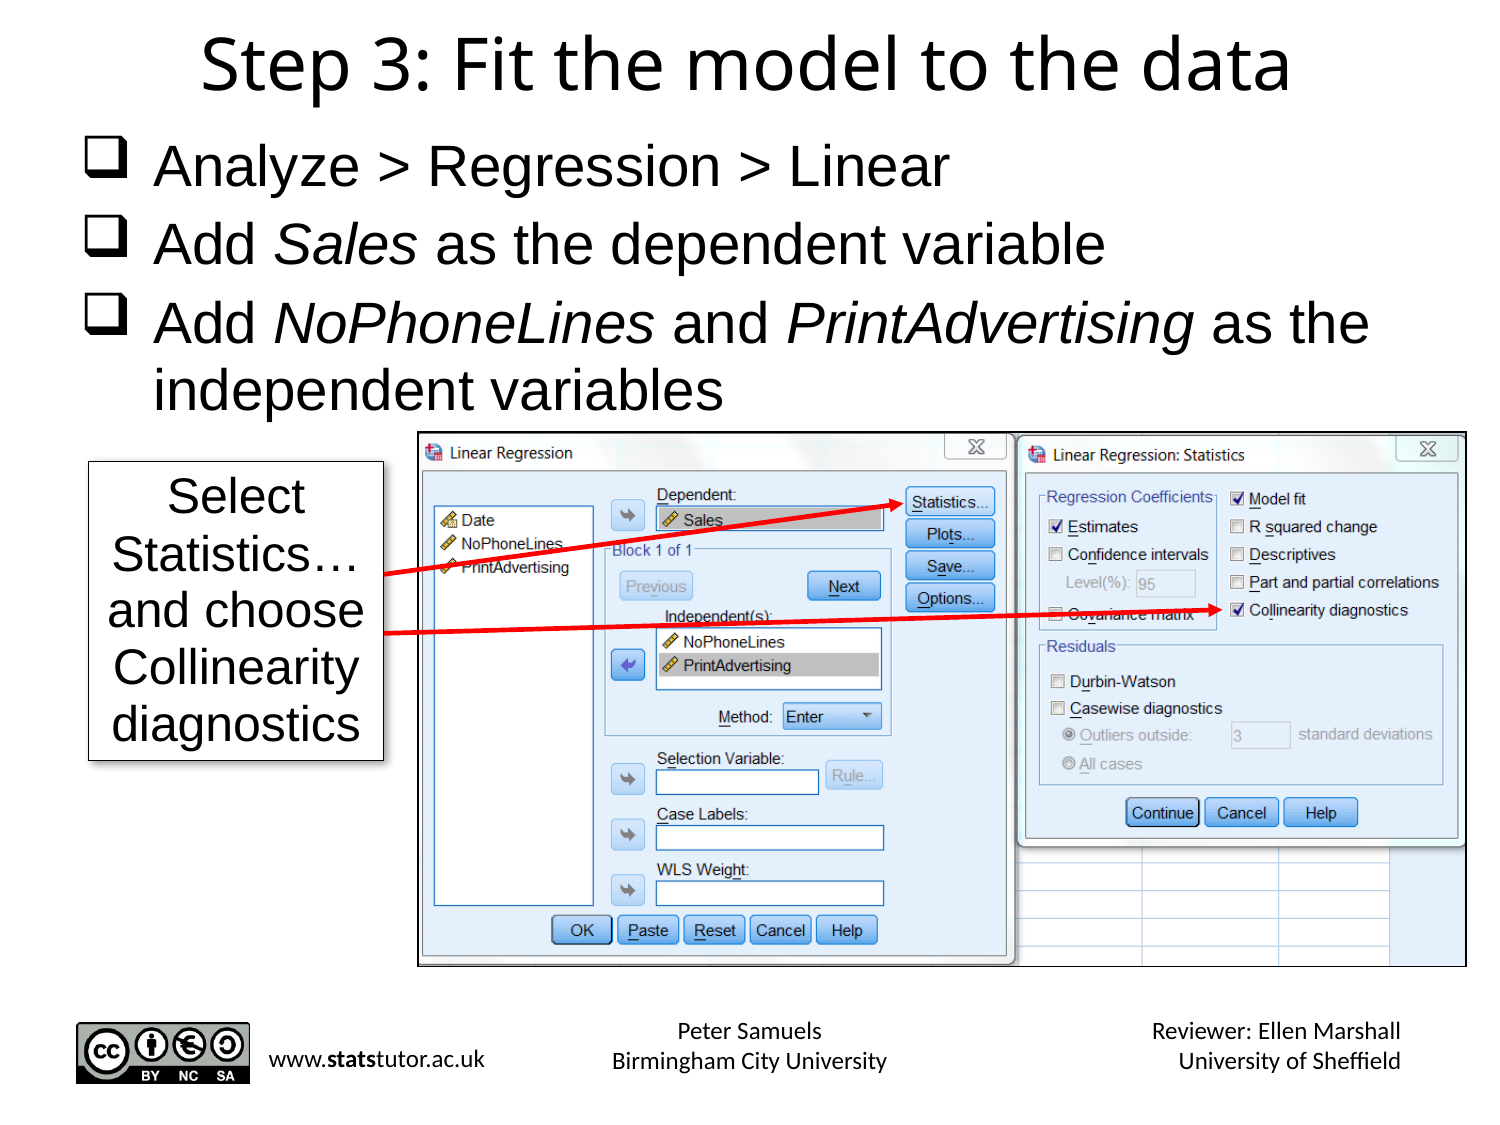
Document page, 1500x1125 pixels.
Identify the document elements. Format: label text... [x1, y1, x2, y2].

text_box www.statstutor.ac.uk [254, 1035, 573, 1080]
title Step 3: Fit the model to the data [29, 19, 1465, 114]
text_box Reviewer: Ellen Marshall University of Sheffield [1038, 1007, 1417, 1083]
list Analyze > Regression > Linear Add Sales as the dependent variable Add NoPhoneLines and PrintAdvertising as the independent variables [64, 125, 1469, 433]
text_box Select Statistics… and choose Collinearity diagnostics [88, 461, 384, 761]
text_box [383, 609, 1223, 634]
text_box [383, 503, 904, 575]
picture [418, 432, 1466, 967]
picture [76, 1022, 251, 1084]
text_box Peter Samuels Birmingham City University [549, 1007, 951, 1083]
